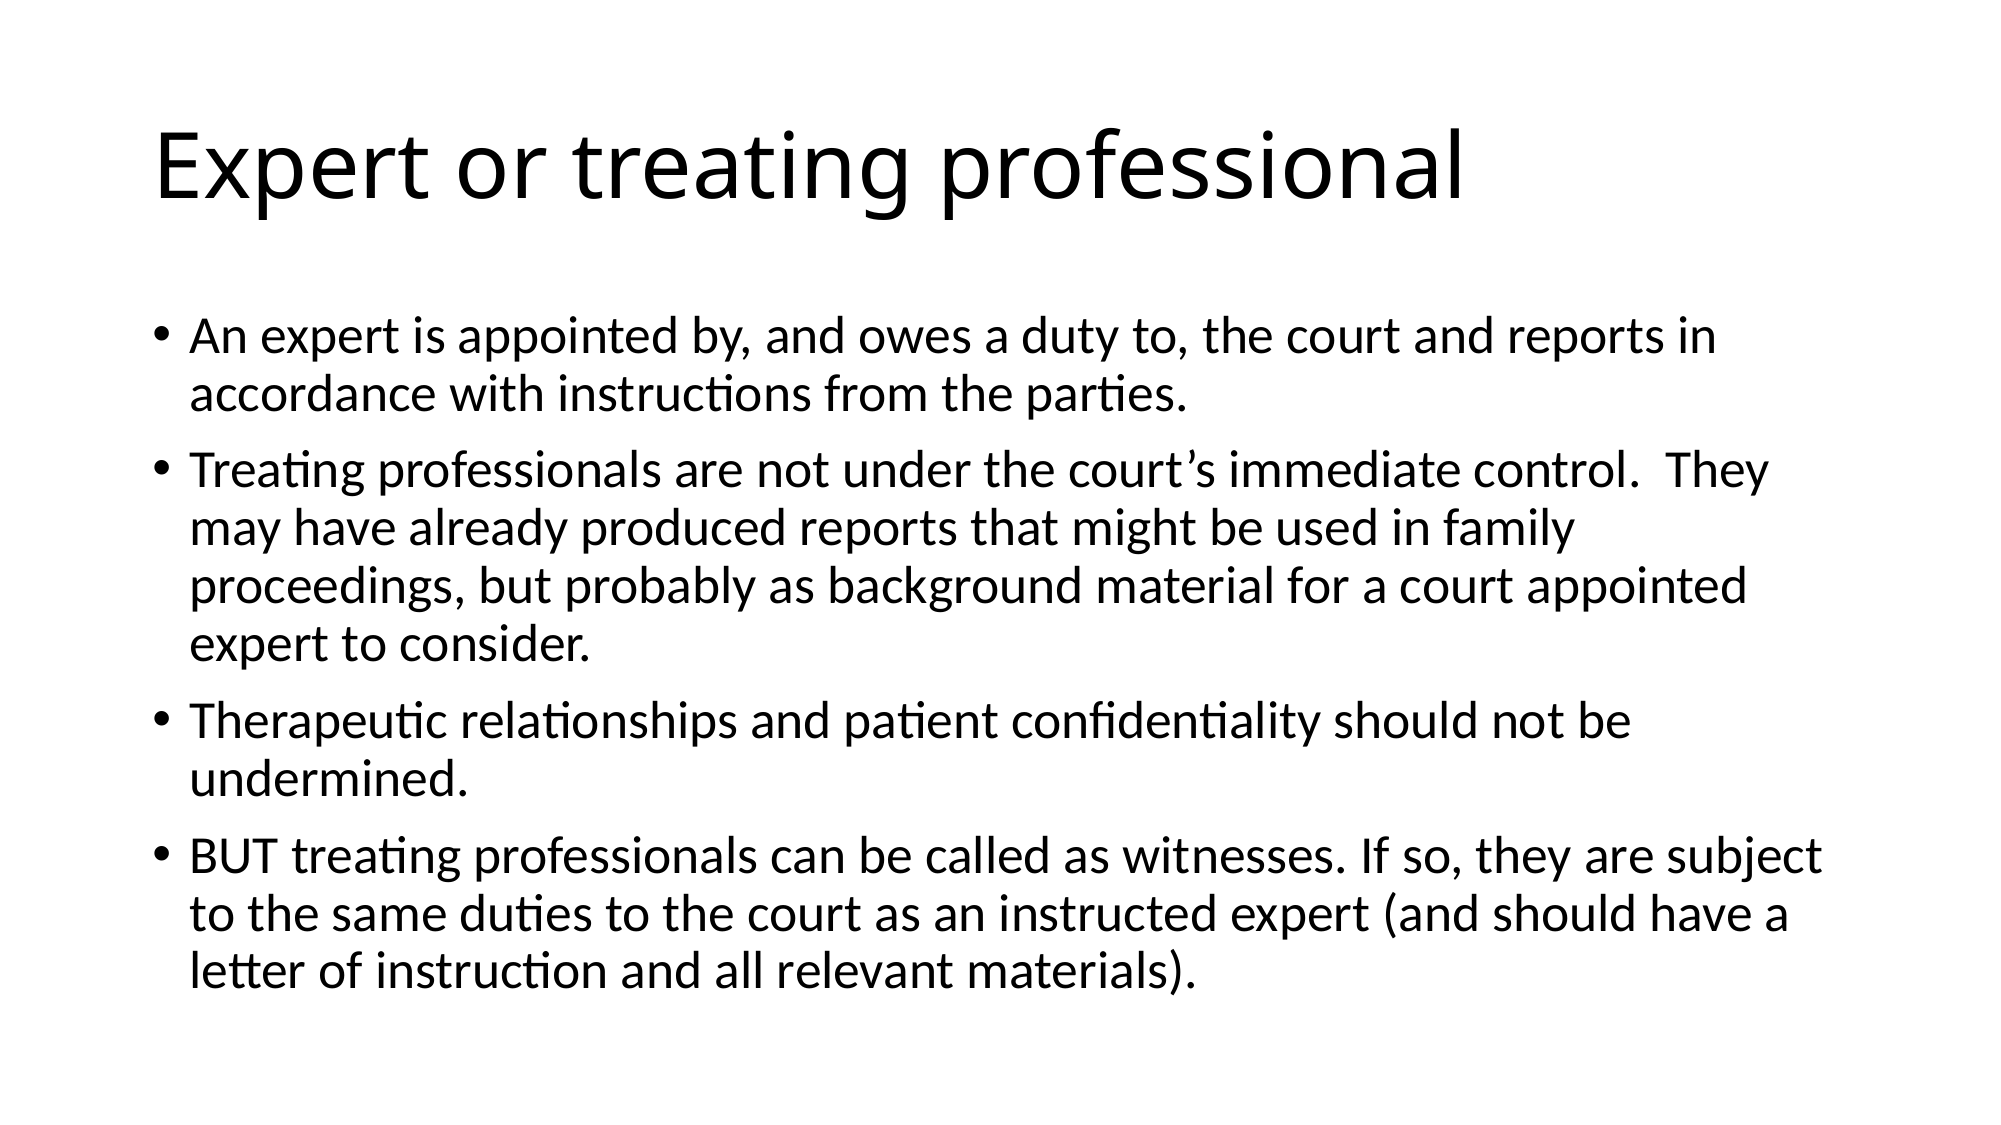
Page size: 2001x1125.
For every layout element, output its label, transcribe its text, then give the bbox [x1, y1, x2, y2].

title Expert or treating professional [137, 59, 1863, 278]
list An expert is appointed by, and owes a duty to, the court and reports in accordance with instructions from the parties. Treating professionals are not under the court’s immediate control. They may have already produced reports that might be used in family proceedings, but probably as background material for a court appointed expert to consider. Therapeutic relationships and patient confidentiality should not be undermined. BUT treating professionals can be called as witnesses. If so, they are subject to the same duties to the court as an instructed expert (and should have a letter of instruction and all relevant materials). [137, 299, 1863, 1014]
